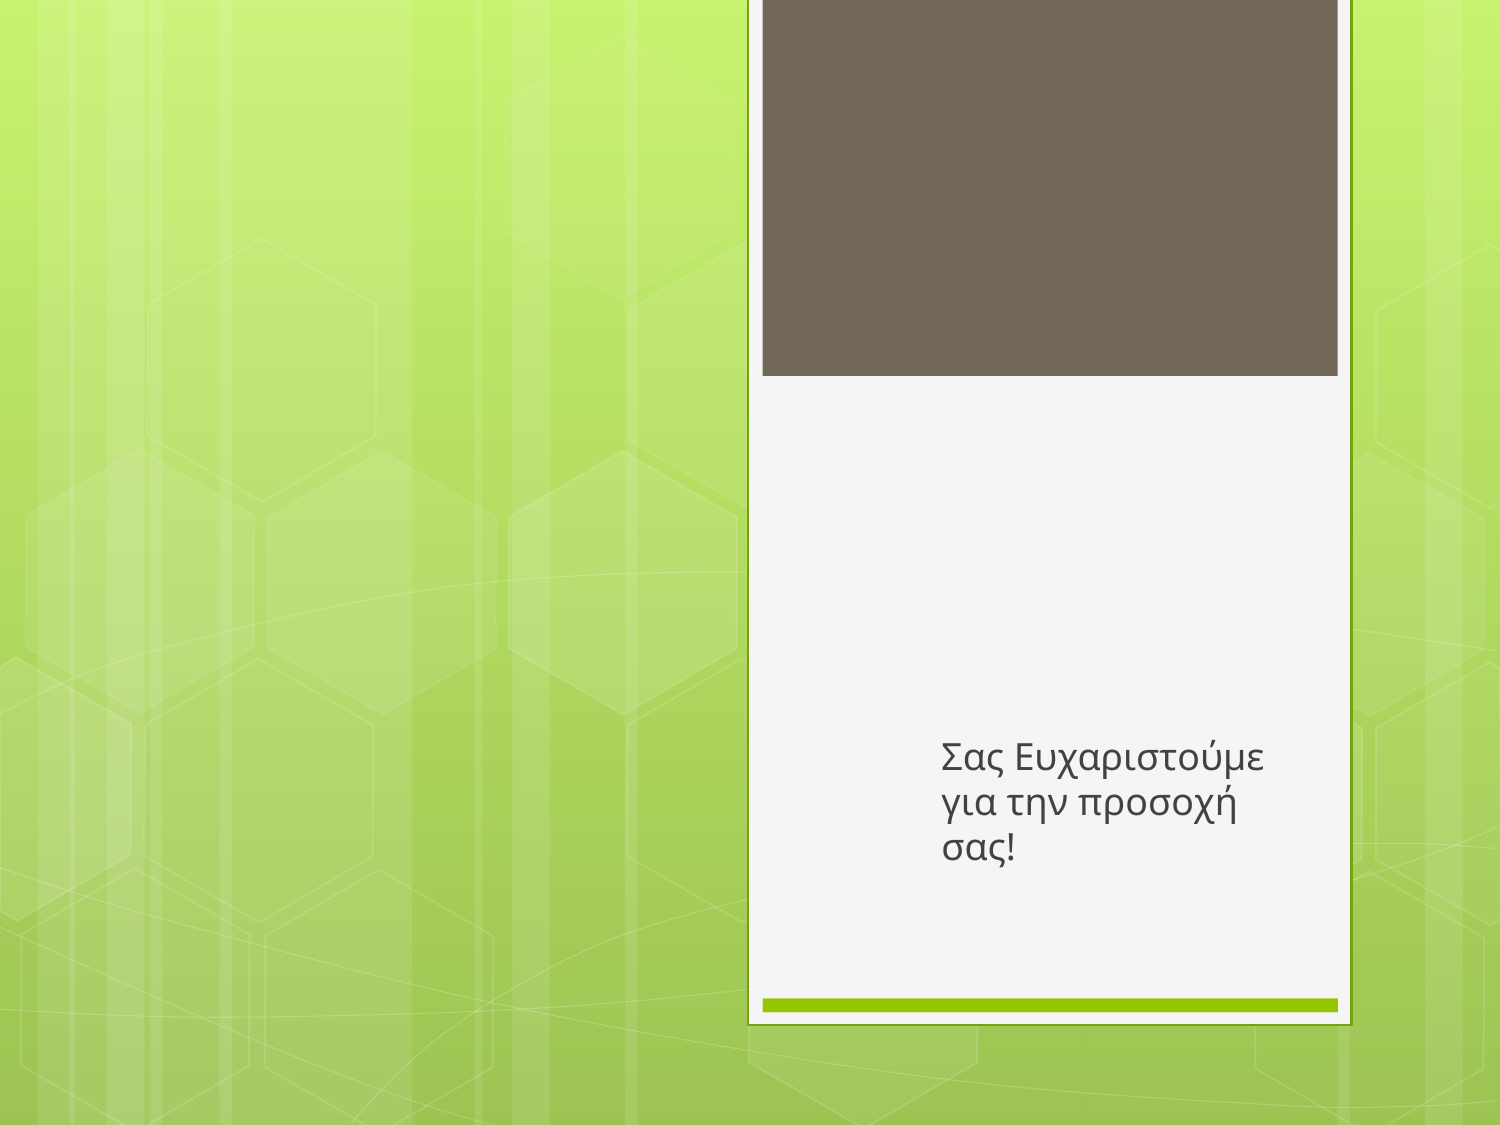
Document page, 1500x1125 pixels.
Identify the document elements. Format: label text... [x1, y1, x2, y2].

subtitle Σας Ευχαριστούμε για την προσοχή σας! [776, 725, 1320, 933]
